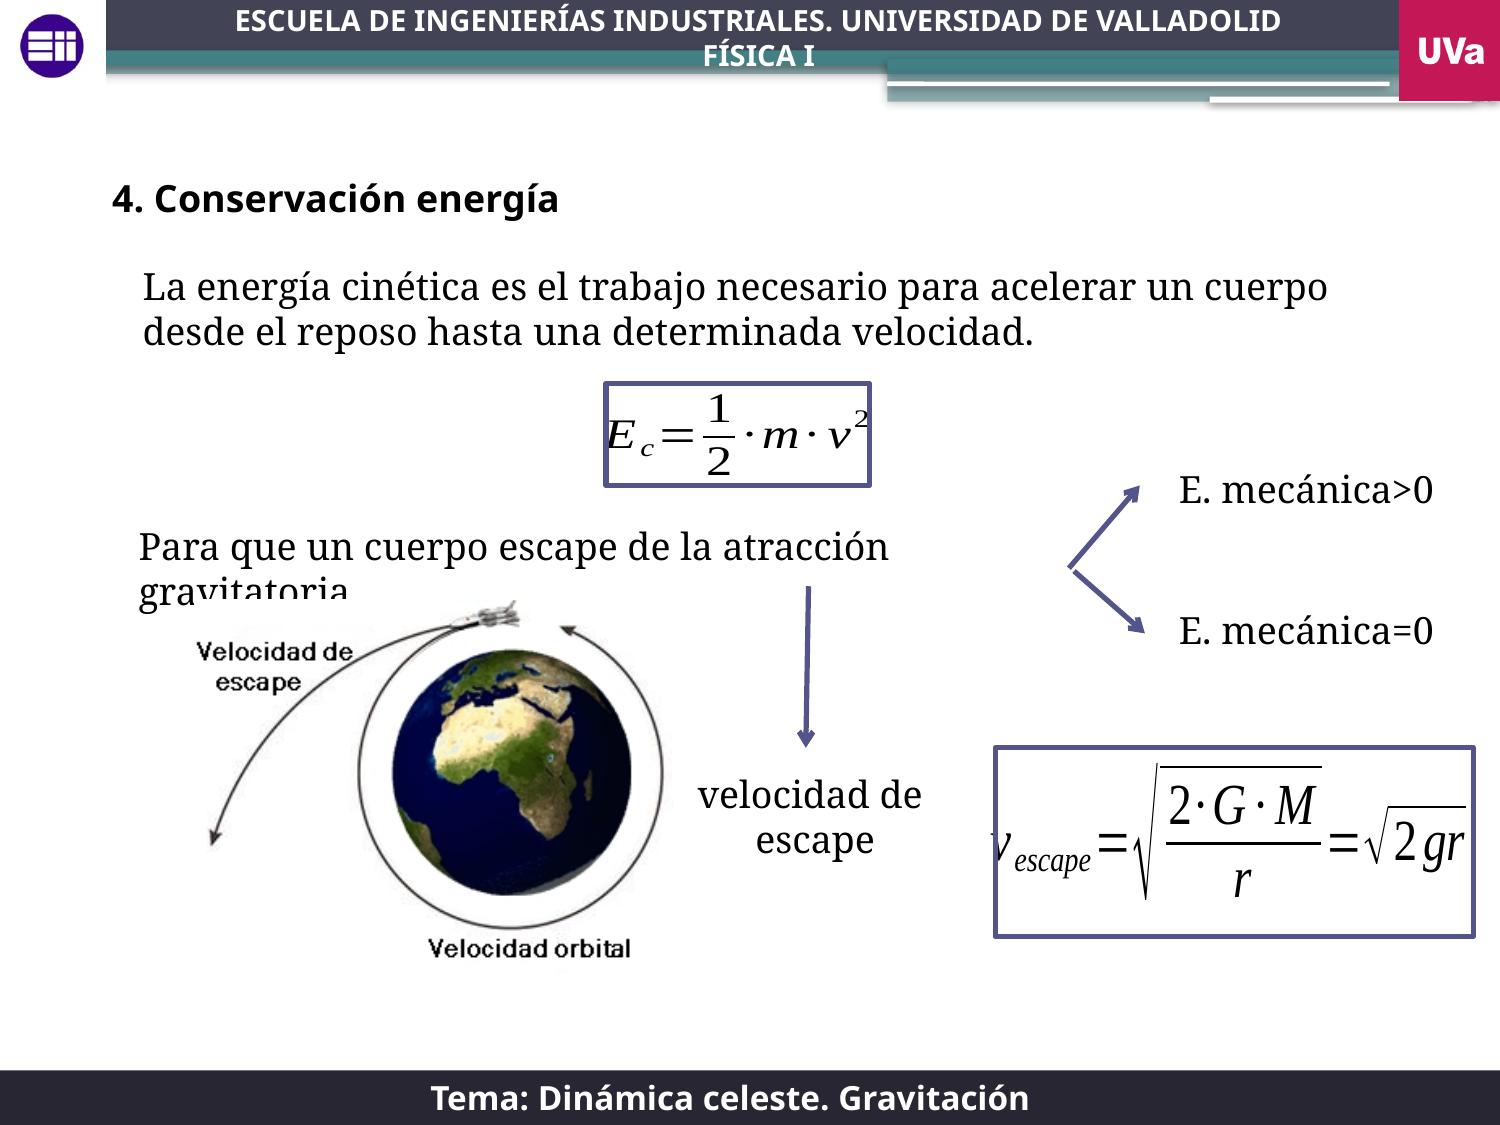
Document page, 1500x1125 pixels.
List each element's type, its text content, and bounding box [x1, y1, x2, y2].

text_box [1055, 1069, 1500, 1125]
text_box [994, 746, 1475, 938]
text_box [1068, 485, 1140, 547]
text_box La energía cinética es el trabajo necesario para acelerar un cuerpo desde el reposo hasta una determinada velocidad. [127, 255, 1435, 361]
picture [1399, 0, 1500, 102]
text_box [1073, 570, 1146, 634]
text_box E. mecánica=0 [1139, 599, 1474, 660]
text_box Para que un cuerpo escape de la atracción gravitatoria [123, 515, 1069, 621]
text_box E. mecánica>0 [1164, 458, 1449, 563]
picture [194, 599, 680, 977]
text_box ESCUELA DE INGENIERÍAS INDUSTRIALES. UNIVERSIDAD DE VALLADOLID FÍSICA I [219, 0, 1298, 80]
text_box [805, 585, 809, 748]
text_box Tema: Dinámica celeste. Gravitación [415, 1069, 1055, 1125]
picture [0, 0, 106, 97]
text_box 4. Conservación energía [97, 167, 576, 228]
text_box [0, 1069, 415, 1125]
text_box [604, 382, 871, 487]
text_box velocidad de escape [687, 763, 948, 868]
